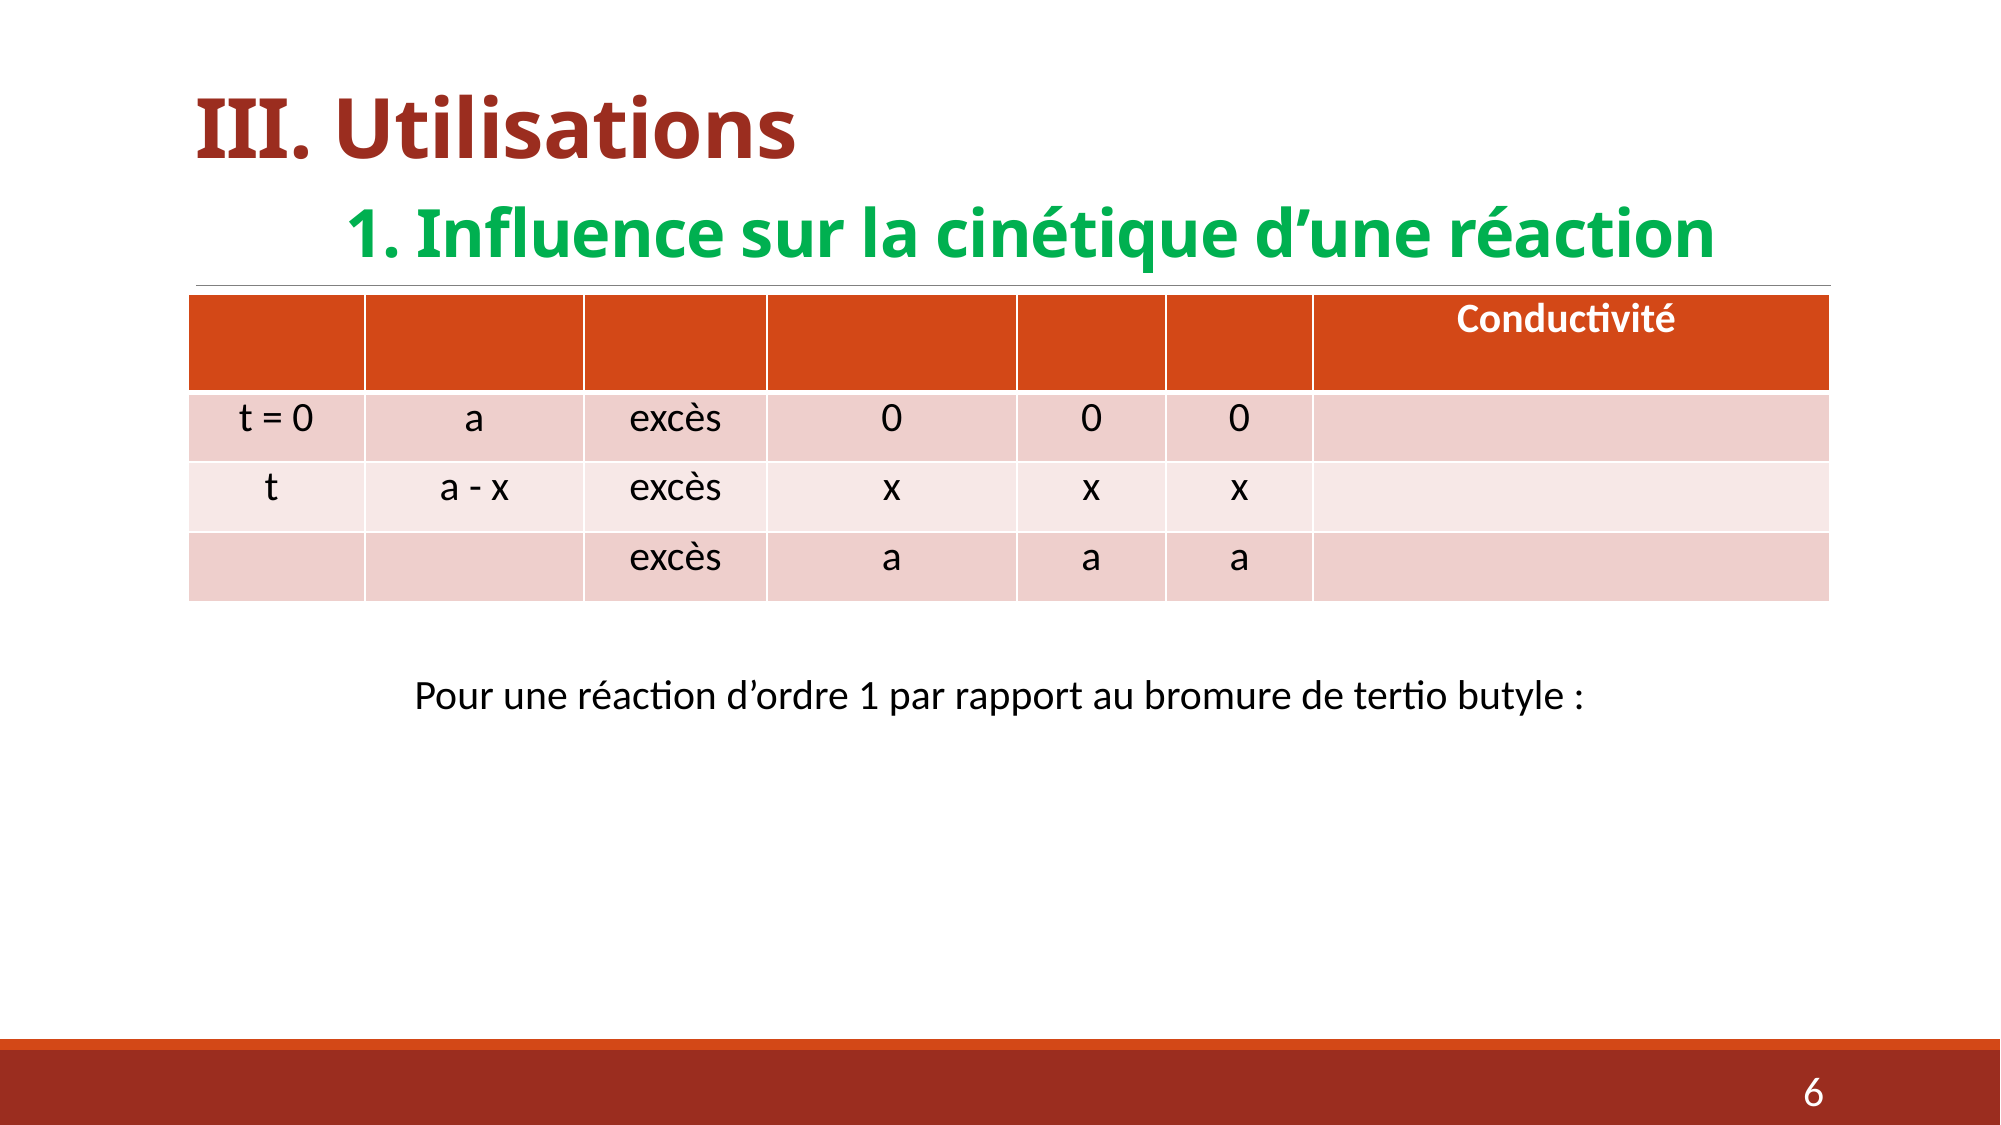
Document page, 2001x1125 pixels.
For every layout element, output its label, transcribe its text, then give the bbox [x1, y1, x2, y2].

slide_number 6 [1624, 1059, 1840, 1120]
title III. Utilisations 1. Influence sur la cinétique d’une réaction [180, 47, 1830, 285]
